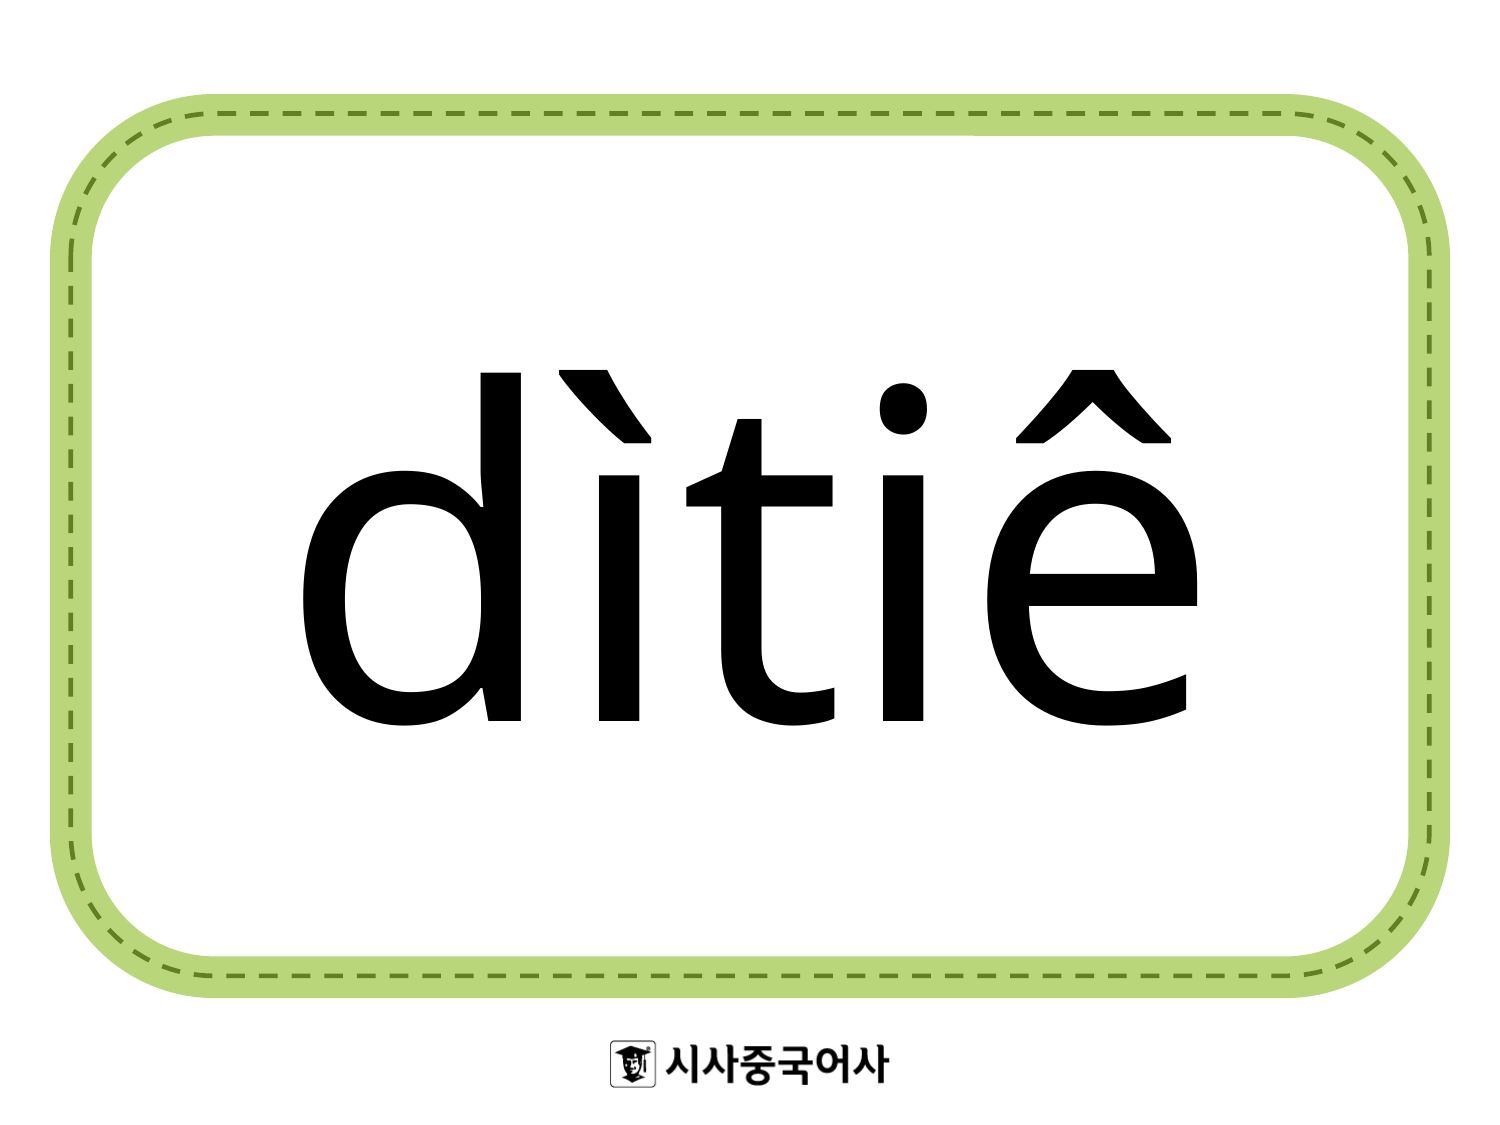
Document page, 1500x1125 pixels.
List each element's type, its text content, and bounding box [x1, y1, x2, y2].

picture [602, 1034, 898, 1094]
text_box dìtiê [145, 207, 1354, 870]
